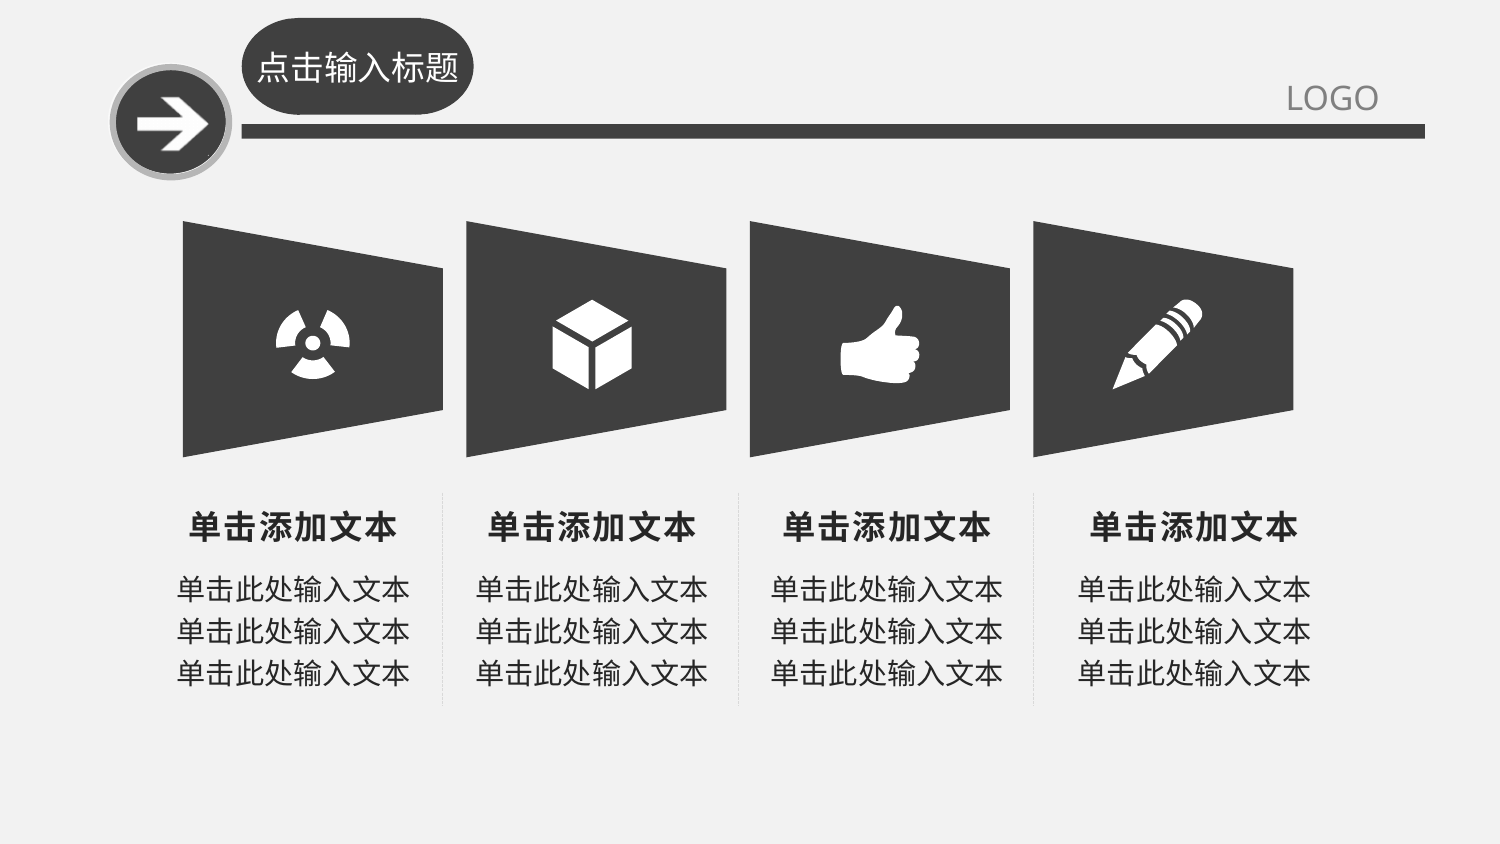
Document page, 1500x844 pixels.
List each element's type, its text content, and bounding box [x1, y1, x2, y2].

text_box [749, 220, 1010, 458]
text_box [241, 17, 487, 115]
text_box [442, 498, 738, 700]
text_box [110, 65, 229, 178]
text_box [241, 123, 1426, 140]
text_box LOGO [1270, 69, 1404, 123]
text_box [144, 498, 442, 700]
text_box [738, 498, 1037, 700]
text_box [1045, 498, 1344, 700]
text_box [466, 220, 727, 458]
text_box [182, 220, 443, 458]
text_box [1033, 220, 1294, 458]
